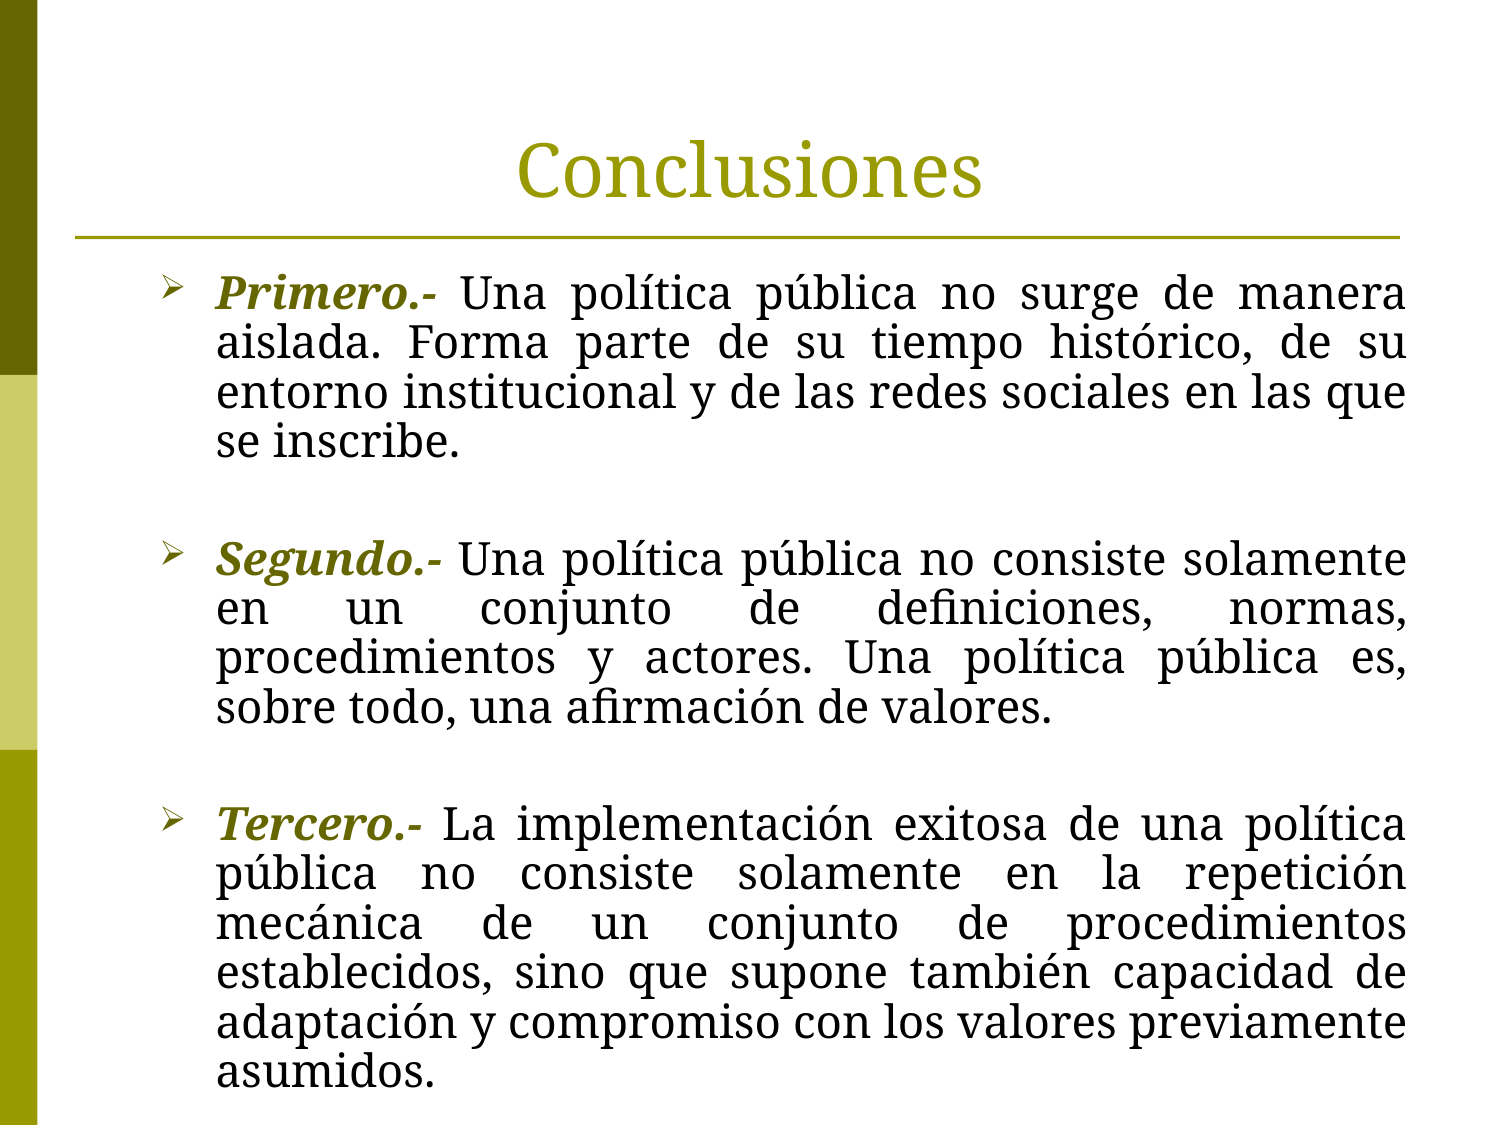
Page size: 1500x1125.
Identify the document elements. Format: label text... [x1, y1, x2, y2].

list Primero.- Una política pública no surge de manera aislada. Forma parte de su tiempo histórico, de su entorno institucional y de las redes sociales en las que se inscribe. Segundo.- Una política pública no consiste solamente en un conjunto de definiciones, normas, procedimientos y actores. Una política pública es, sobre todo, una afirmación de valores. Tercero.- La implementación exitosa de una política pública no consiste solamente en la repetición mecánica de un conjunto de procedimientos establecidos, sino que supone también capacidad de adaptación y compromiso con los valores previamente asumidos. [144, 262, 1424, 1000]
title Conclusiones [74, 32, 1426, 221]
